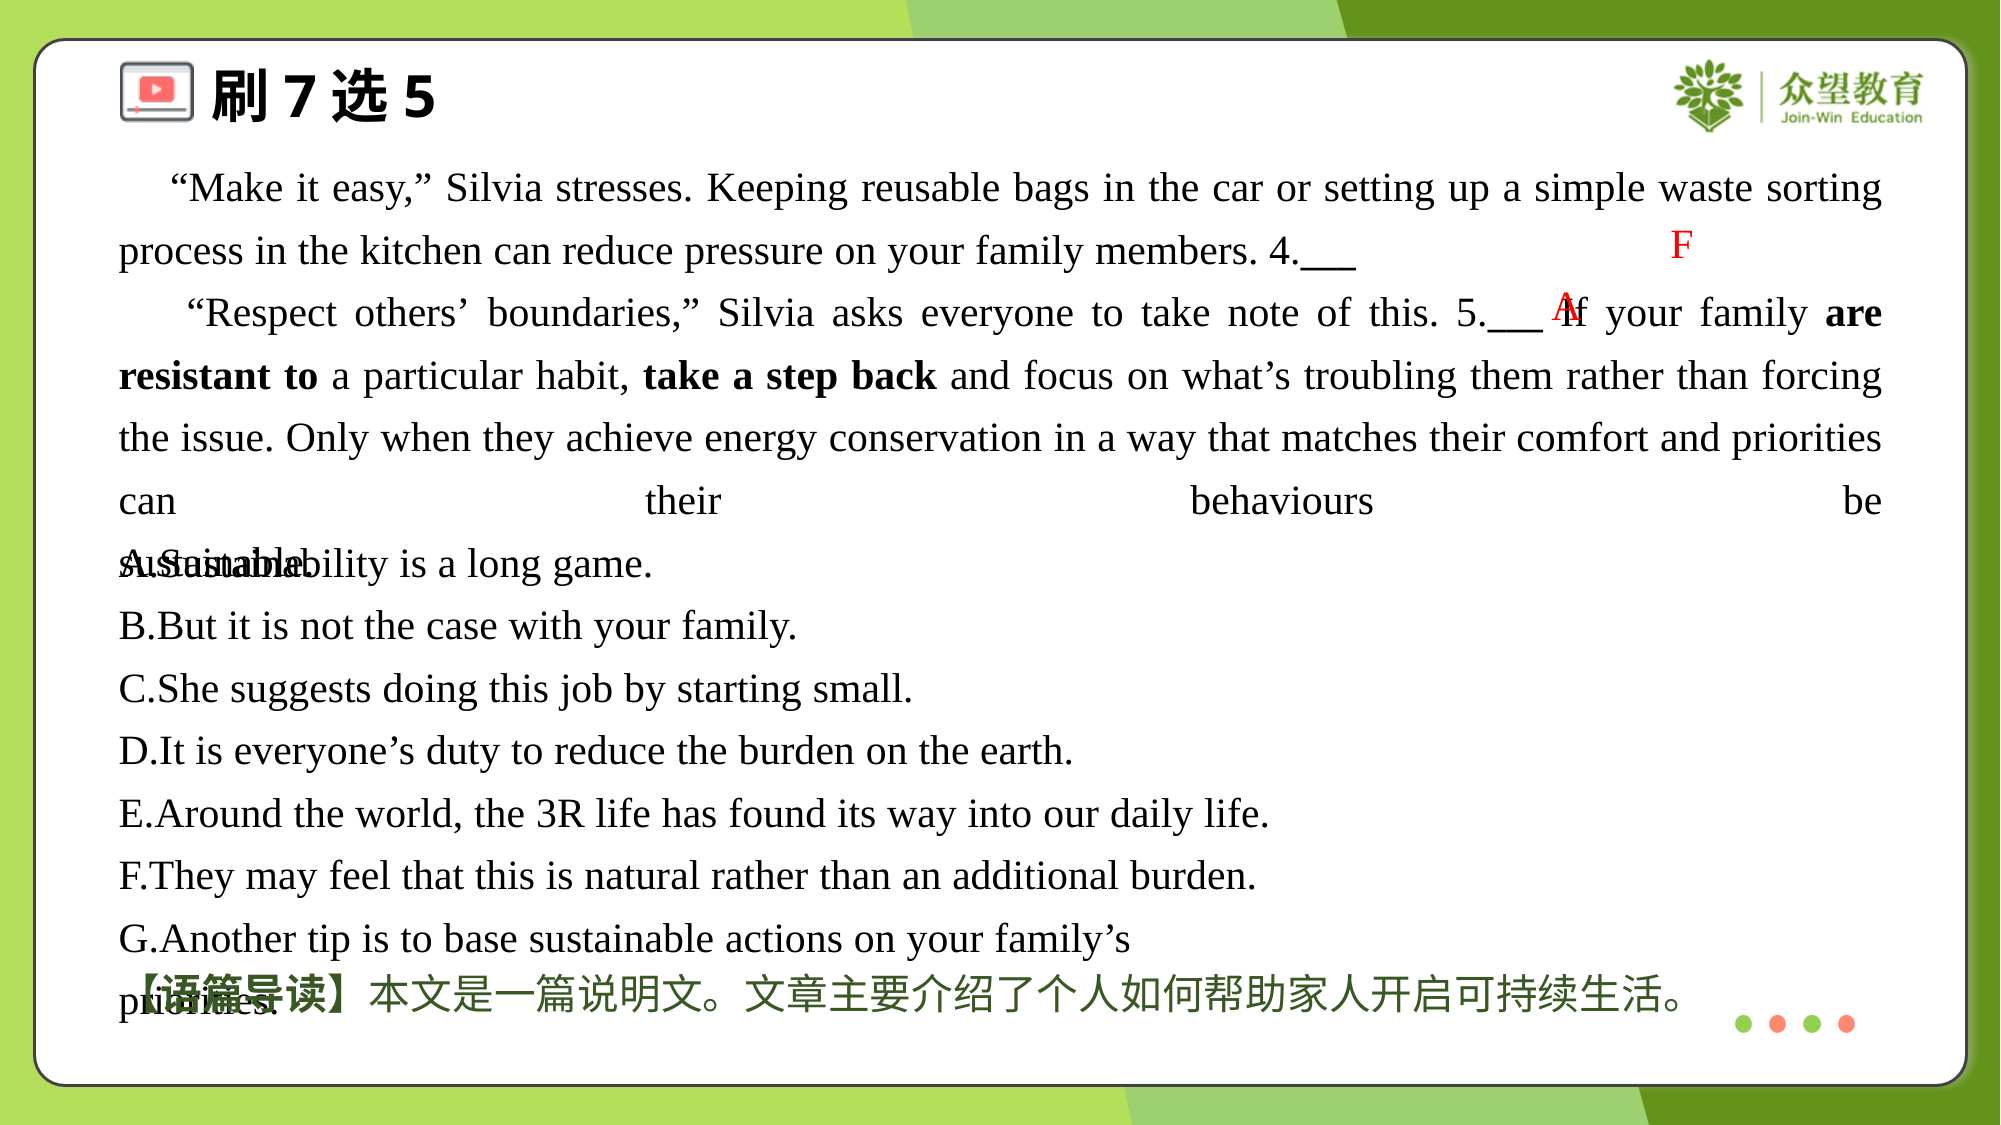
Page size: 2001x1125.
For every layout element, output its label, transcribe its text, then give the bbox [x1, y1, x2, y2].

text_box 【语篇导读】本文是一篇说明文。文章主要介绍了个人如何帮助家人开启可持续生活。 [118, 955, 1883, 1014]
text_box “Make it easy,” Silvia stresses. Keeping reusable bags in the car or setting up a simple waste sorting process in the kitchen can reduce pressure on your family members. 4.___ “Respect others’ boundaries,” Silvia asks everyone to take note of this. 5.___ If your family are resistant to a particular habit, take a step back and focus on what’s troubling them rather than forcing the issue. Only when they achieve energy conservation in a way that matches their comfort and priorities can their behaviours be sustainable.#5 [118, 147, 1883, 517]
text_box F [1665, 203, 1699, 262]
text_box A.Sustainability is a long game. B.But it is not the case with your family. C.She suggests doing this job by starting small. D.It is everyone’s duty to reduce the burden on the earth. E.Around the world, the 3R life has found its way into our daily life. F.They may feel that this is natural rather than an additional burden. G.Another tip is to base sustainable actions on your family’s priorities.#7 [118, 523, 1883, 955]
picture [0, 0, 2000, 1125]
text_box A [1546, 266, 1587, 324]
